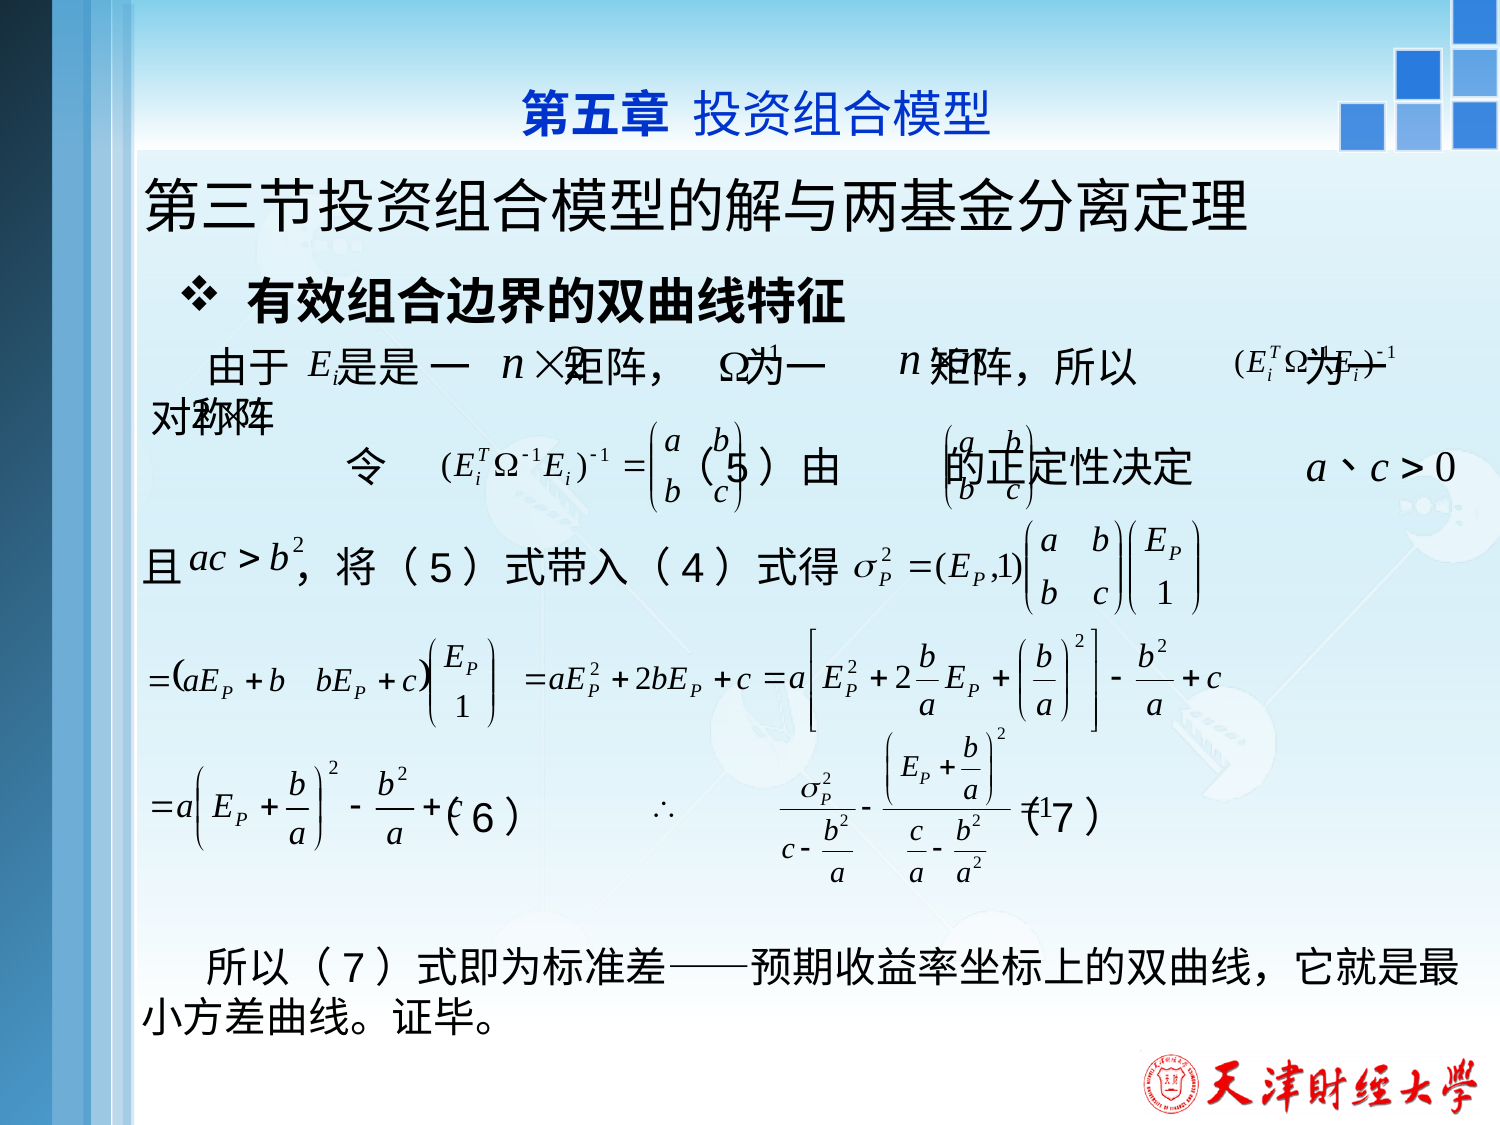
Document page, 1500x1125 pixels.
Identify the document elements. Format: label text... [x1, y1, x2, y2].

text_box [712, 334, 788, 389]
text_box 由于 是是 一 矩阵， 为一 矩阵，所以 为一 对称阵 令 （5）由 的正定性决定 且 ，将（5）式带入（4）式得 （6） （7） 所以（7）式即为标准差——预期收益率坐标上的双曲线，它就是最小方差曲线。证毕。 [126, 333, 1478, 1099]
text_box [184, 391, 276, 436]
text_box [1229, 337, 1401, 390]
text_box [300, 337, 347, 396]
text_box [141, 633, 504, 734]
text_box 有效组合边界的双曲线特征 [162, 262, 1152, 338]
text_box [756, 621, 1230, 740]
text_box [517, 654, 751, 704]
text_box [938, 419, 1042, 513]
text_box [142, 751, 470, 858]
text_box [650, 720, 1055, 888]
title 第三节投资组合模型的解与两基金分离定理 [127, 154, 1382, 255]
text_box [122, 150, 132, 965]
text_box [493, 334, 597, 391]
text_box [1299, 441, 1464, 494]
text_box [436, 416, 751, 520]
picture [132, 150, 1337, 154]
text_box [182, 527, 311, 581]
text_box 第五章 投资组合模型 [131, 74, 1382, 150]
picture [1131, 1049, 1500, 1119]
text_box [891, 343, 991, 387]
picture [132, 150, 1500, 965]
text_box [848, 514, 1211, 619]
